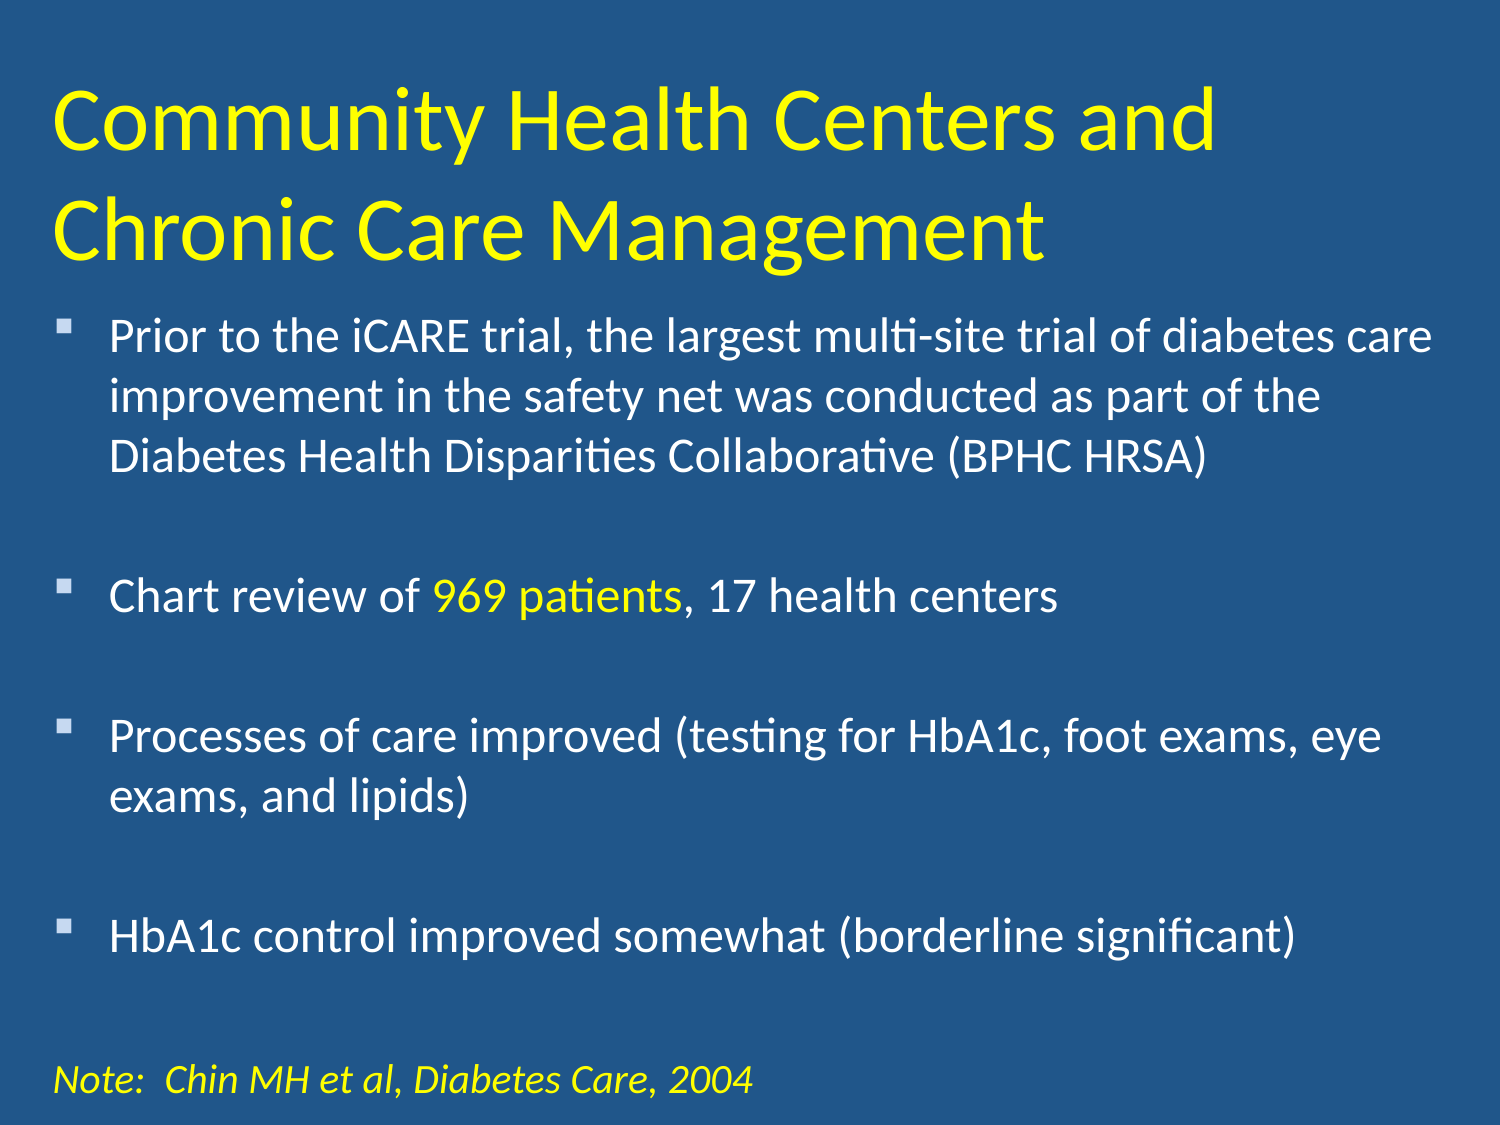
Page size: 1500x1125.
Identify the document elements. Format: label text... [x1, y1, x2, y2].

title Community Health Centers and Chronic Care Management [37, 75, 1463, 224]
list Prior to the iCARE trial, the largest multi-site trial of diabetes care improvement in the safety net was conducted as part of the Diabetes Health Disparities Collaborative (BPHC HRSA) Chart review of 969 patients, 17 health centers Processes of care improved (testing for HbA1c, foot exams, eye exams, and lipids) HbA1c control improved somewhat (borderline significant) Note: Chin MH et al, Diabetes Care, 2004 [37, 224, 1463, 968]
